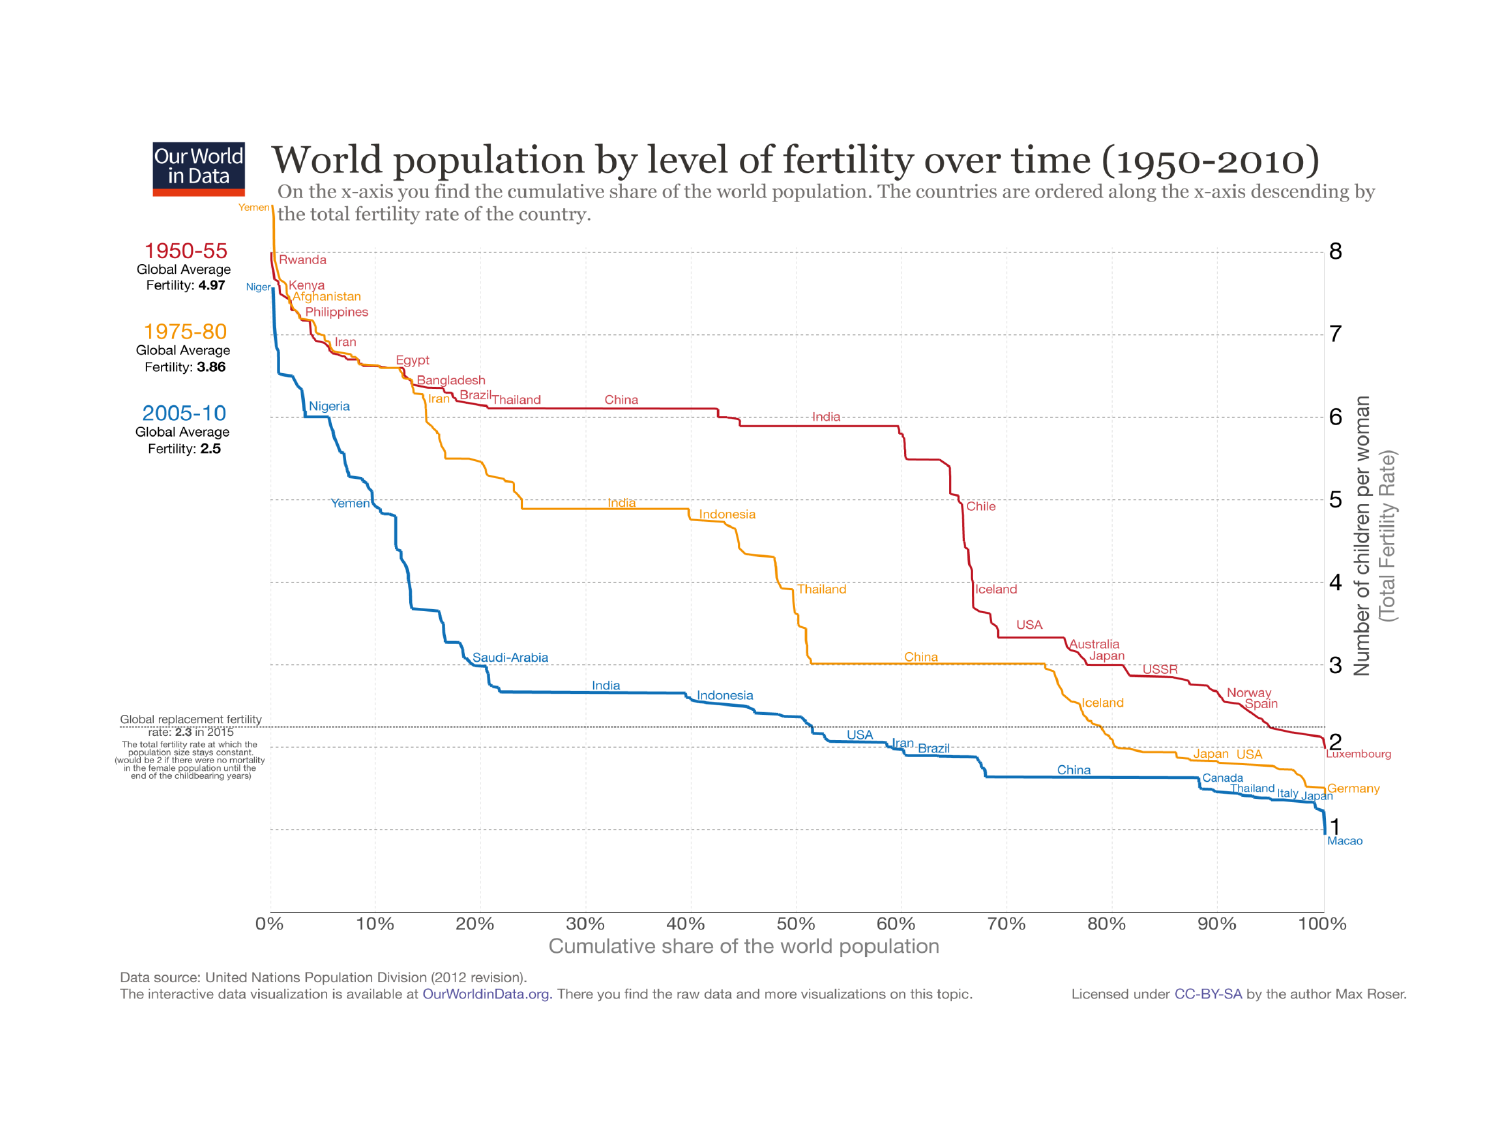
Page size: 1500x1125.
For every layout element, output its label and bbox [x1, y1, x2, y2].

list [111, 136, 1412, 1006]
